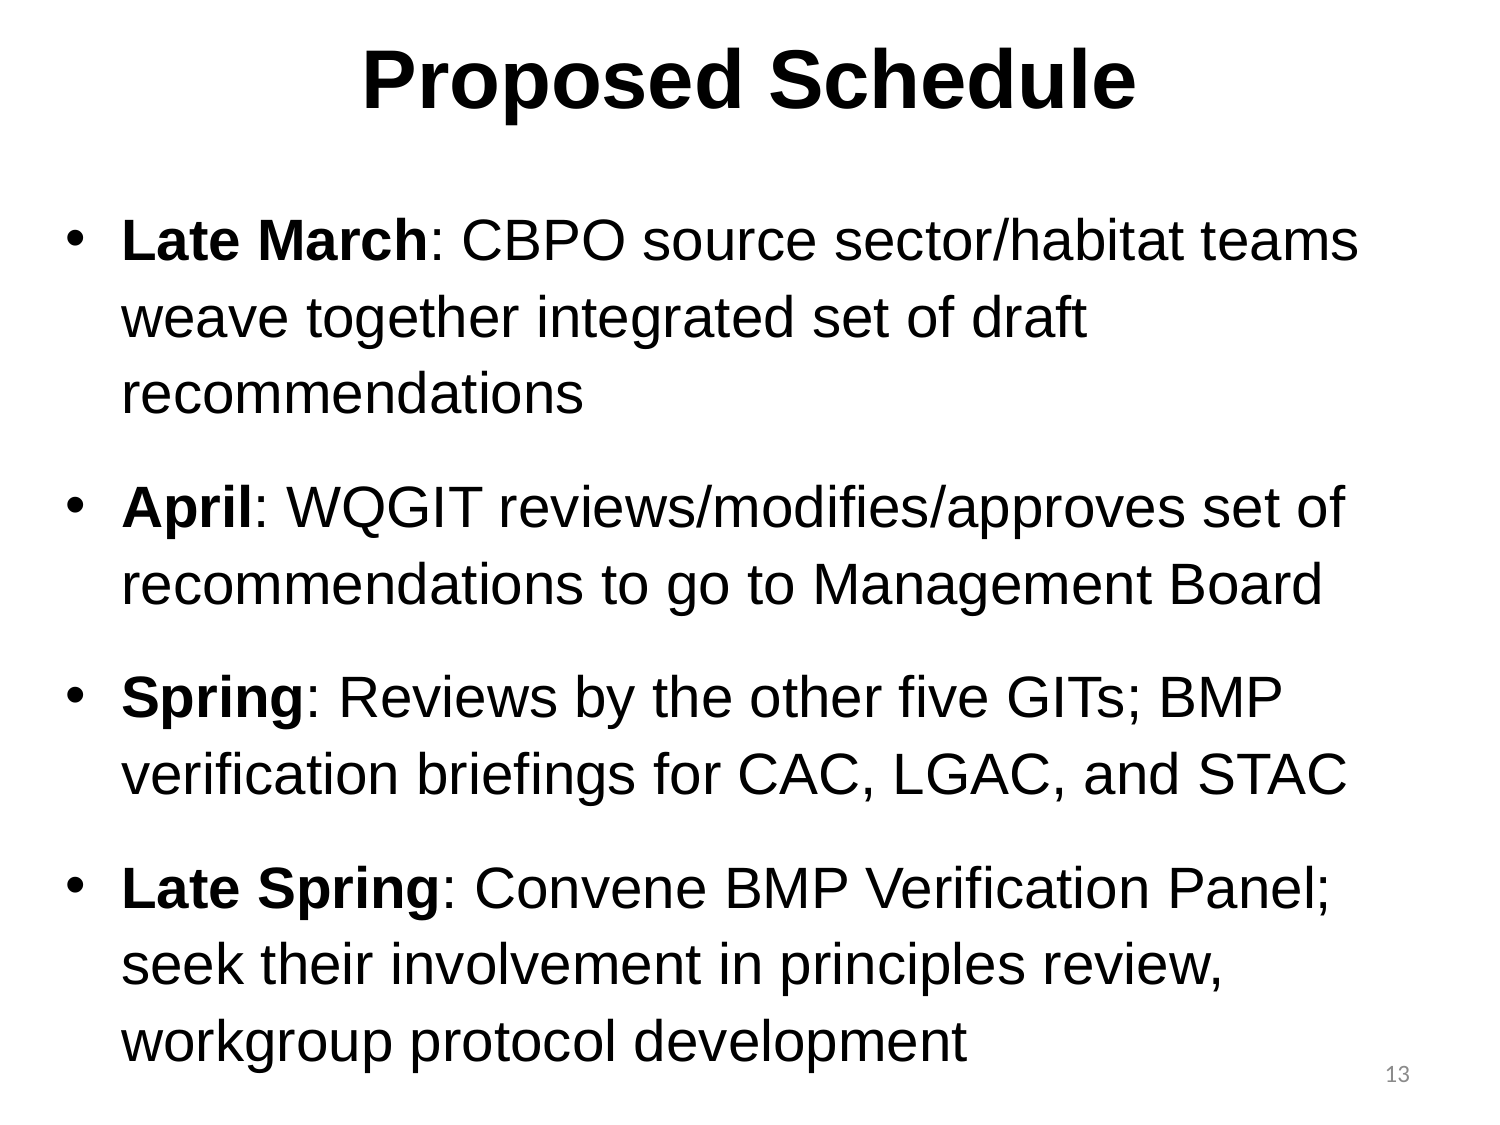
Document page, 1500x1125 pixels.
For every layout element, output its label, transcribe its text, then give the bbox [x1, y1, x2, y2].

slide_number 13 [1074, 1042, 1425, 1103]
title Proposed Schedule [75, 0, 1425, 150]
list Late March: CBPO source sector/habitat teams weave together integrated set of draft recommendations April: WQGIT reviews/modifies/approves set of recommendations to go to Management Board Spring: Reviews by the other five GITs; BMP verification briefings for CAC, LGAC, and STAC Late Spring: Convene BMP Verification Panel; seek their involvement in principles review, workgroup protocol development [50, 187, 1438, 1125]
